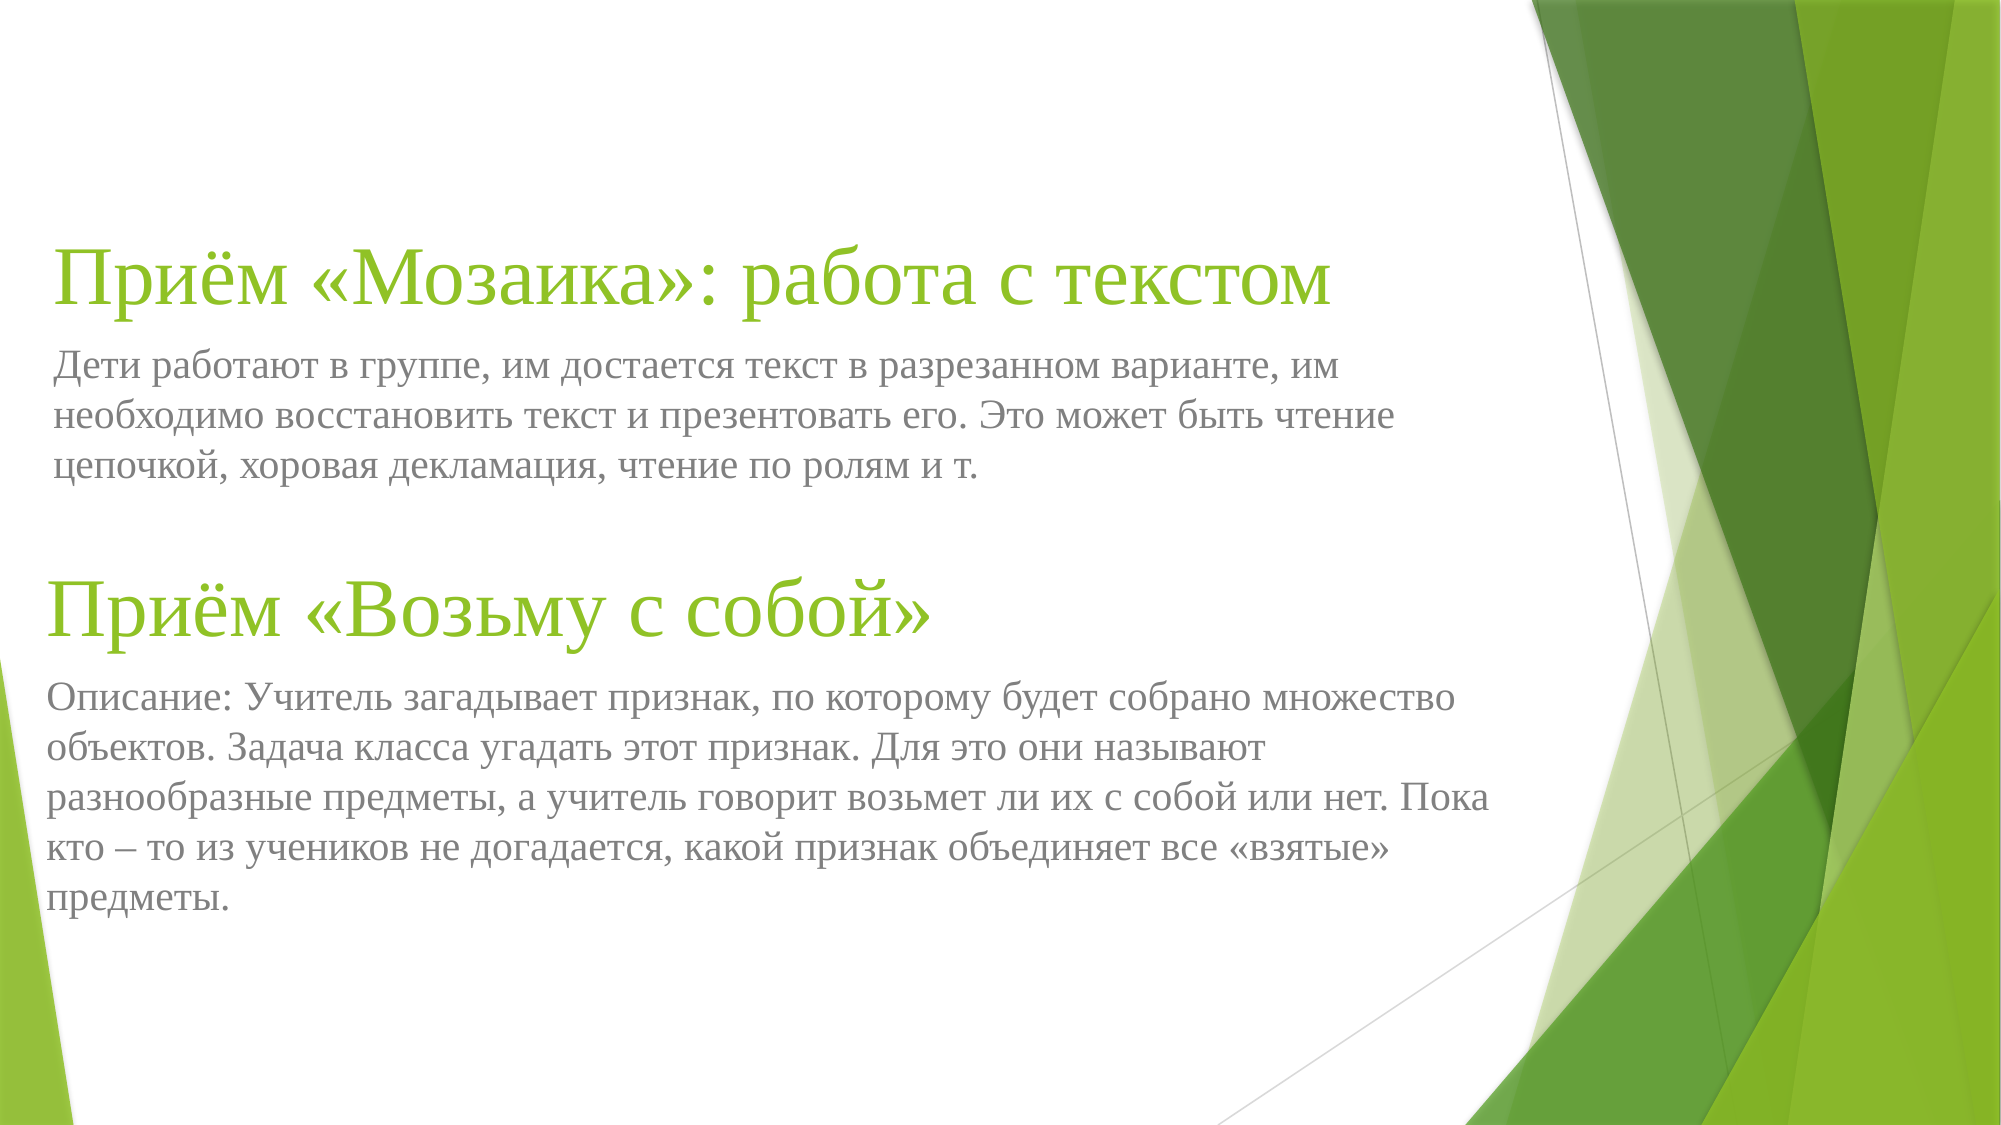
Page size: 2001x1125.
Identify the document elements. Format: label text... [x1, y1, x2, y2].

text_box Приём «Возьму с собой» [31, 361, 1442, 660]
title Приём «Мозаика»: работа с текстом [38, 29, 1449, 329]
list Дети работают в группе, им достается текст в разрезанном варианте, им необходимо восстановить текст и презентовать его. Это может быть чтение цепочкой, хоровая декламация, чтение по ролям и т. [38, 329, 1449, 553]
text_box Описание: Учитель загадывает признак, по которому будет собрано множество объектов. Задача класса угадать этот признак. Для это они называют разнообразные предметы, а учитель говорит возьмет ли их с собой или нет. Пока кто – то из учеников не догадается, какой признак объединяет все «взятые» предметы. [31, 660, 1539, 1125]
